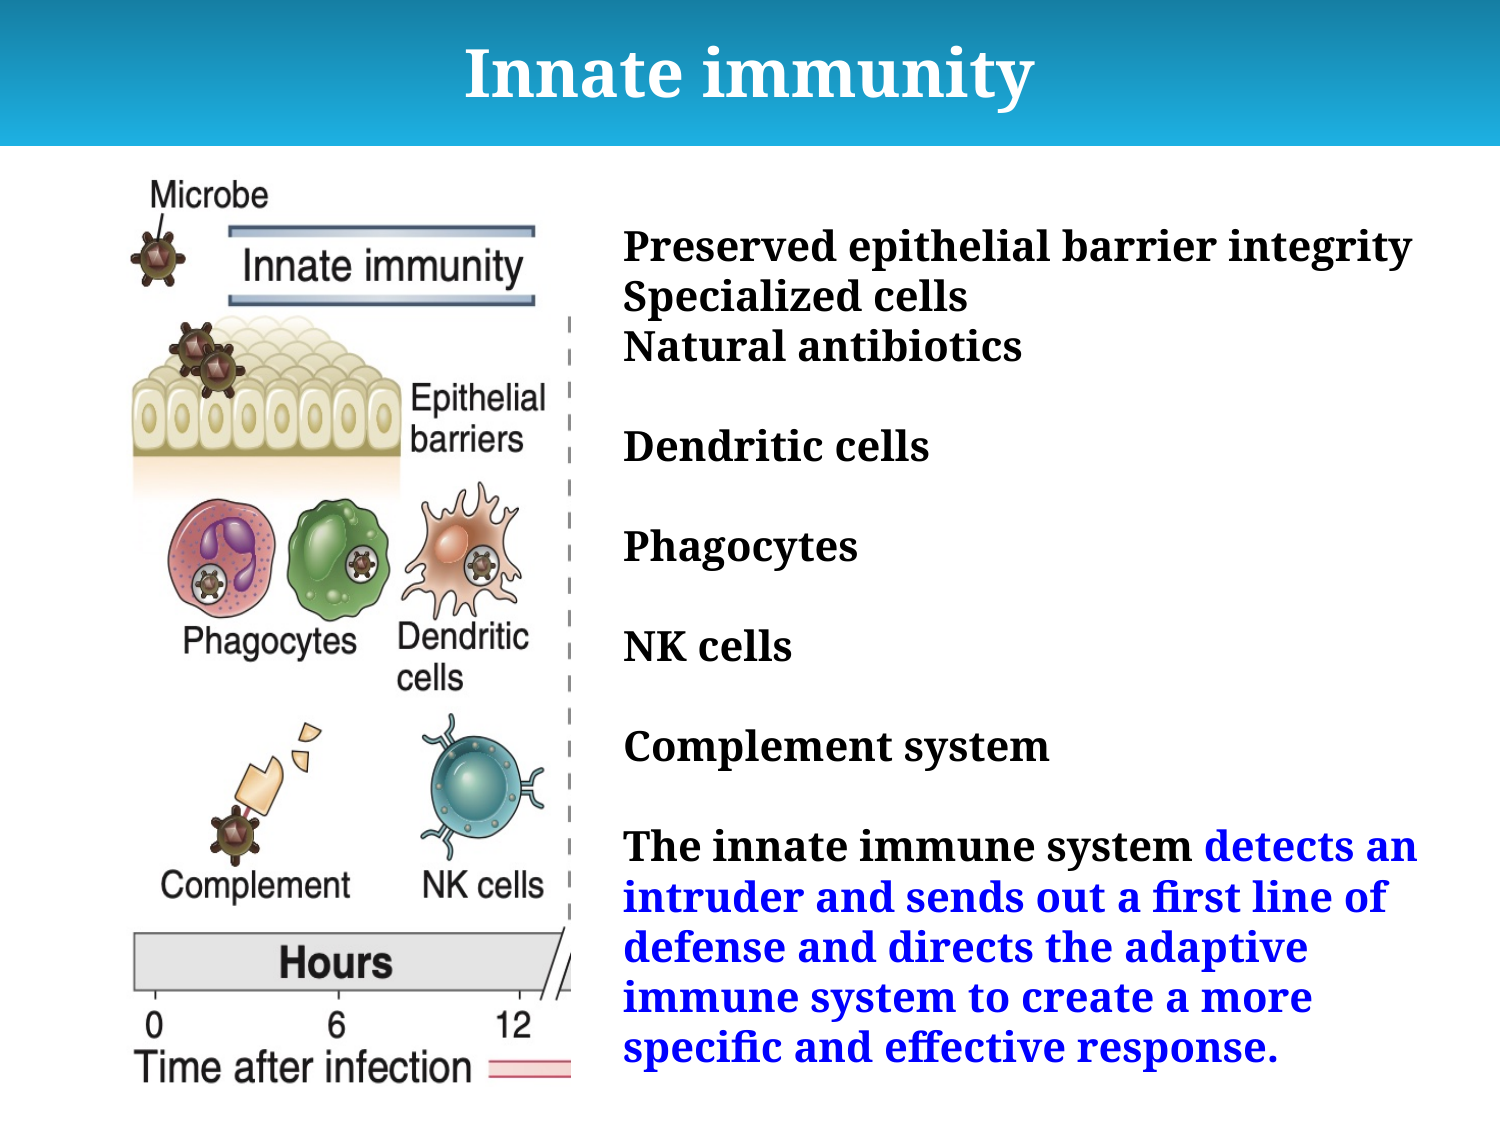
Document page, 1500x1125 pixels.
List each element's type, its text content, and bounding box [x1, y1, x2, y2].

text_box Innate immunity [0, 0, 1500, 146]
text_box Preserved epithelial barrier integrity Specialized cells Natural antibiotics Dendritic cells Phagocytes NK cells Complement system The innate immune system detects an intruder and sends out a first line of defense and directs the adaptive immune system to create a more specific and effective response. [608, 212, 1470, 1078]
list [44, 156, 571, 1087]
